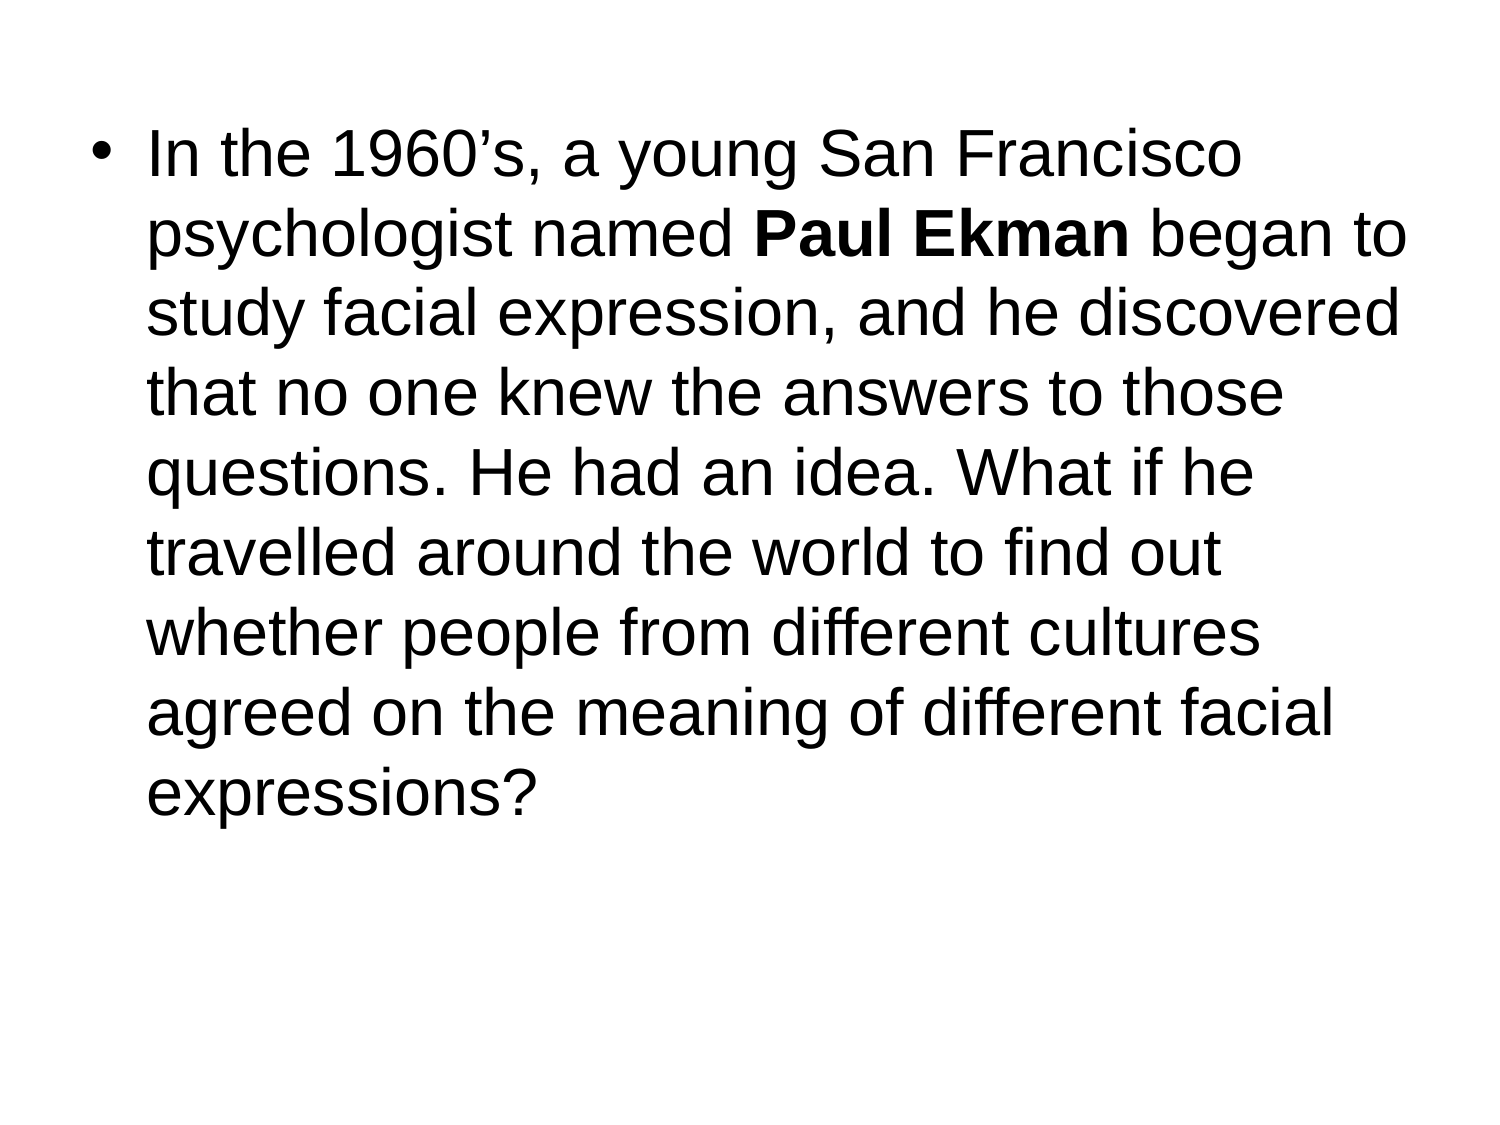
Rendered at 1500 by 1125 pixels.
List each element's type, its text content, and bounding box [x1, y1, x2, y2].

list In the 1960’s, a young San Francisco psychologist named Paul Ekman began to study facial expression, and he discovered that no one knew the answers to those questions. He had an idea. What if he travelled around the world to find out whether people from different cultures agreed on the meaning of different facial expressions? [75, 101, 1425, 1005]
